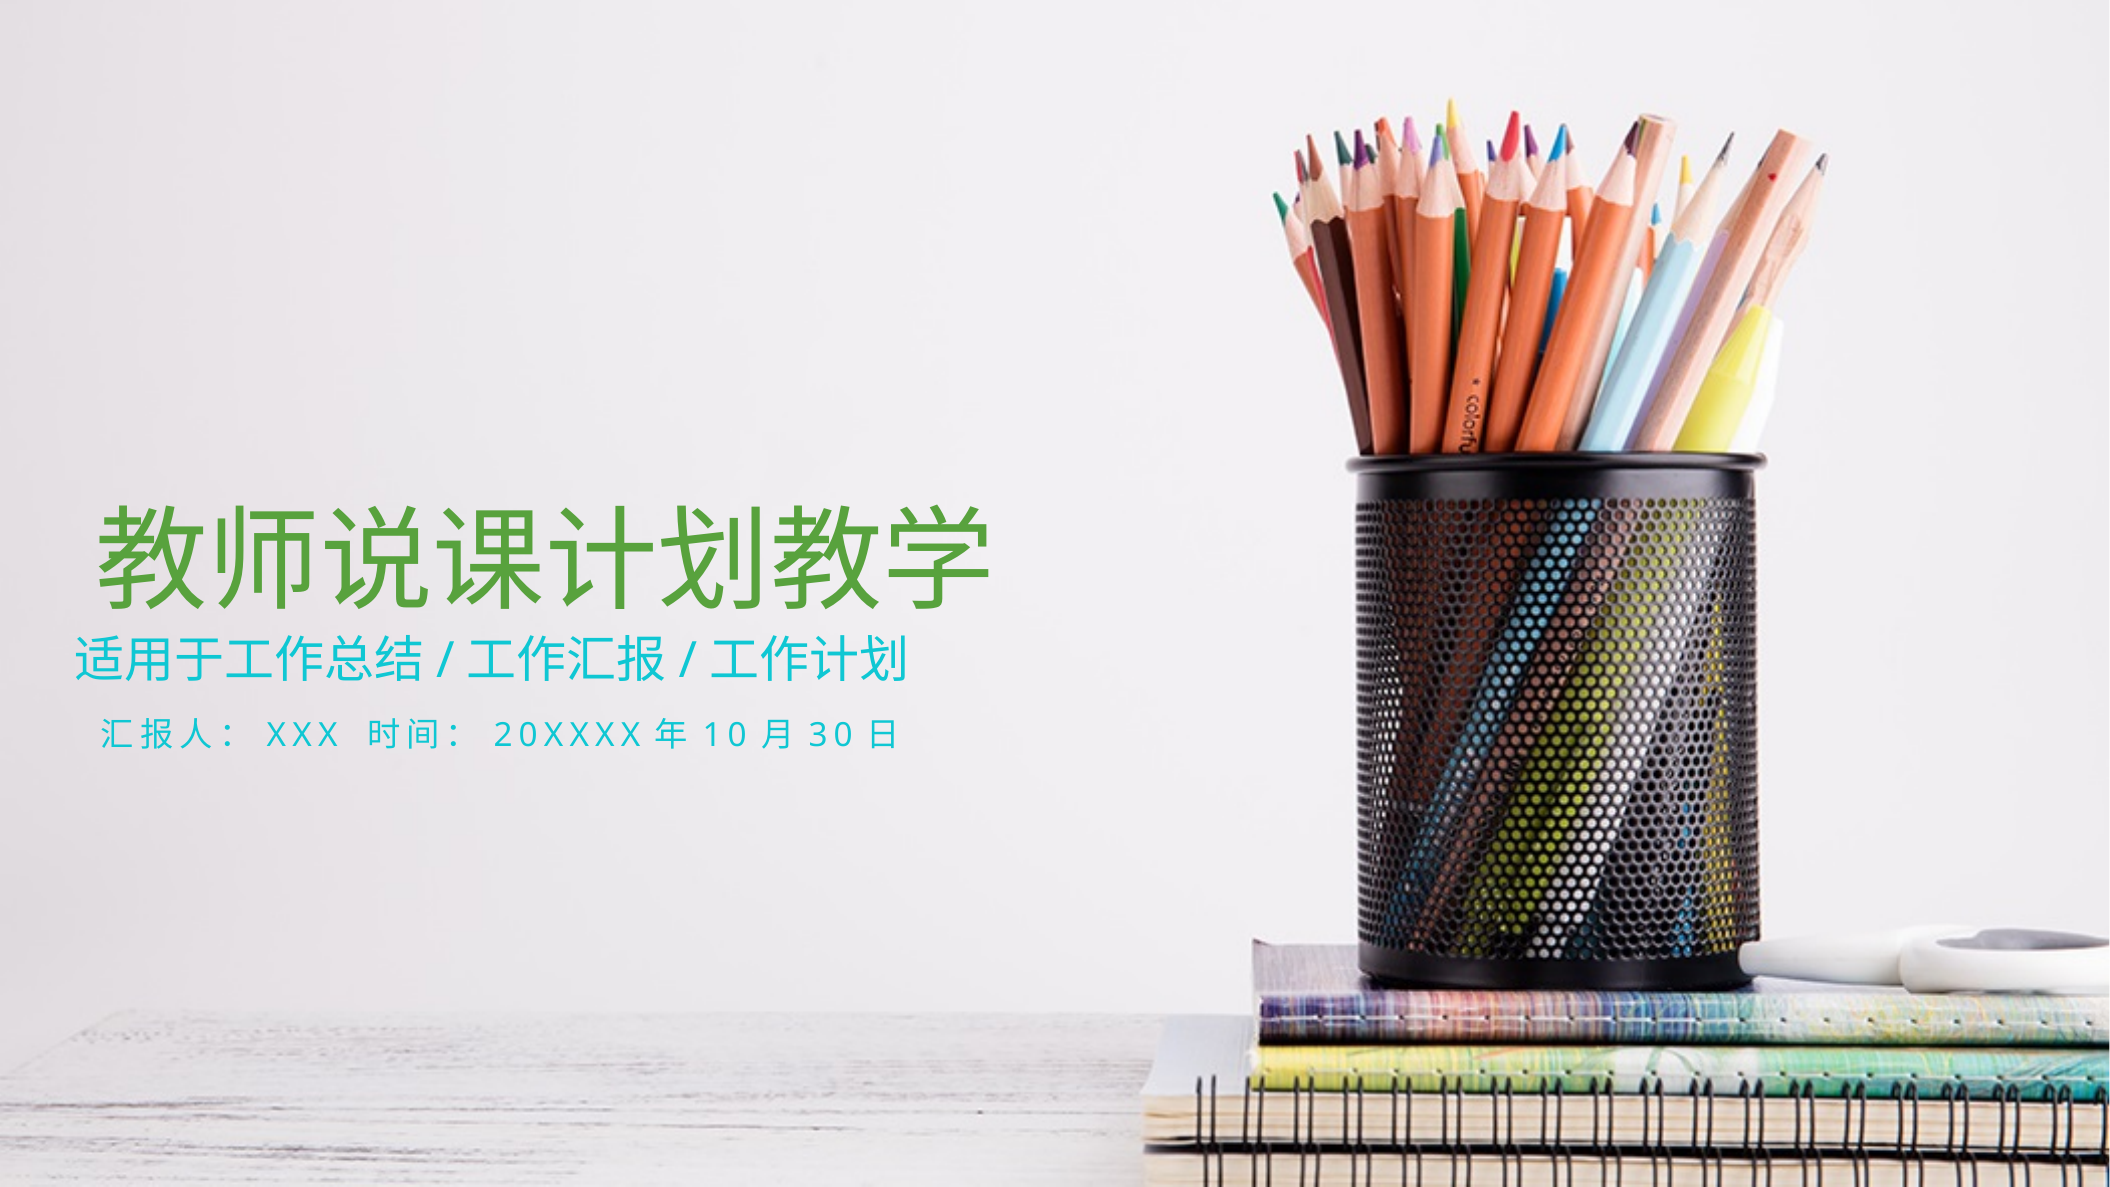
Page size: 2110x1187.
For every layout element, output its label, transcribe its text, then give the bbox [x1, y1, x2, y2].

text_box 汇报人：xxx 时间：20xxxx年10月30日 [85, 697, 1055, 761]
text_box [0, 0, 2110, 1187]
text_box 教师说课计划教学 [74, 477, 1055, 634]
text_box 适用于工作总结/工作汇报/工作计划 [53, 605, 931, 699]
